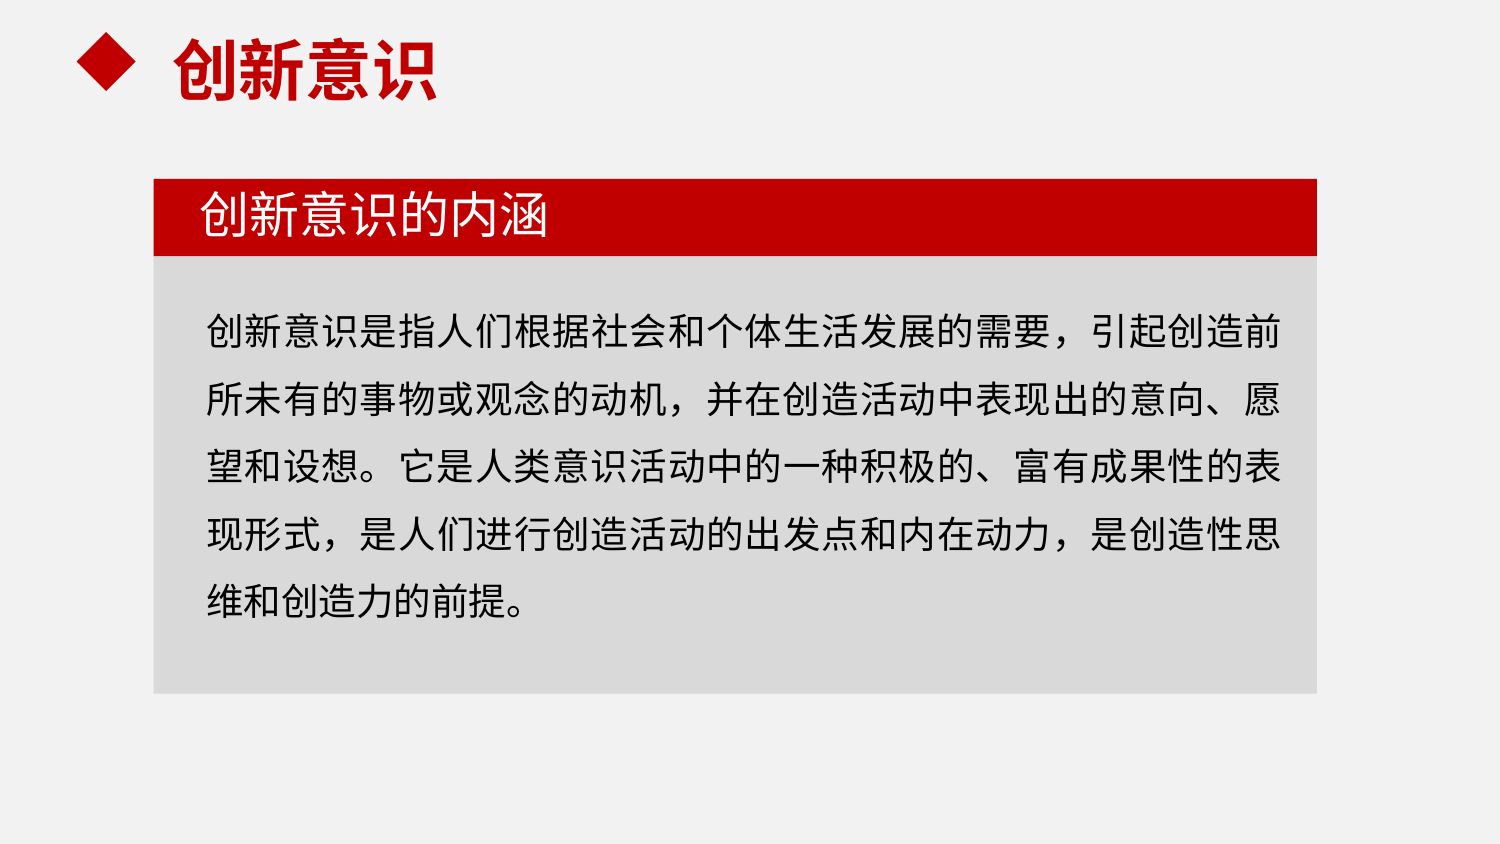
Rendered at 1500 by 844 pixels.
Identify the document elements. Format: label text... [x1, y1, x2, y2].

text_box 创新意识 [161, 23, 451, 114]
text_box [153, 178, 1318, 694]
